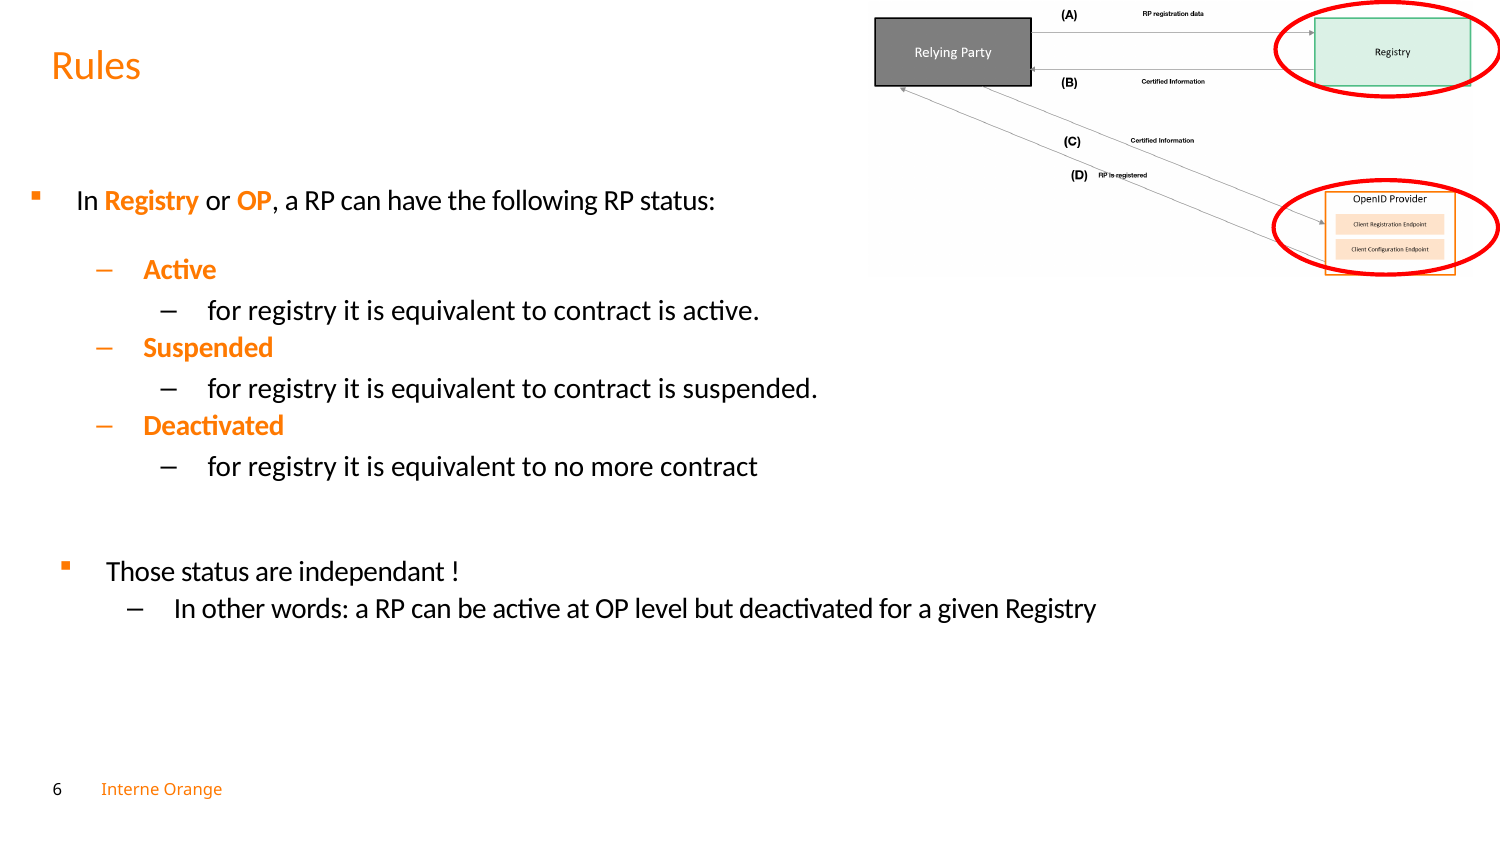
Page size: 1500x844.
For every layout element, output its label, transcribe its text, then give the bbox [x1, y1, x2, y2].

text_box [1477, 197, 1500, 258]
text_box [1477, 18, 1500, 81]
picture [867, 1, 1473, 277]
title Rules [51, 43, 862, 92]
list In Registry or OP, a RP can have the following RP status: Active Active for registry it is equivalent to contract is active. Suspended for registry it is equivalent to contract is suspended. Deactivated for registry it is equivalent to no more contract Those status are independant ! In other words: a RP can be active at OP level but deactivated for a given Registry [29, 185, 1427, 696]
